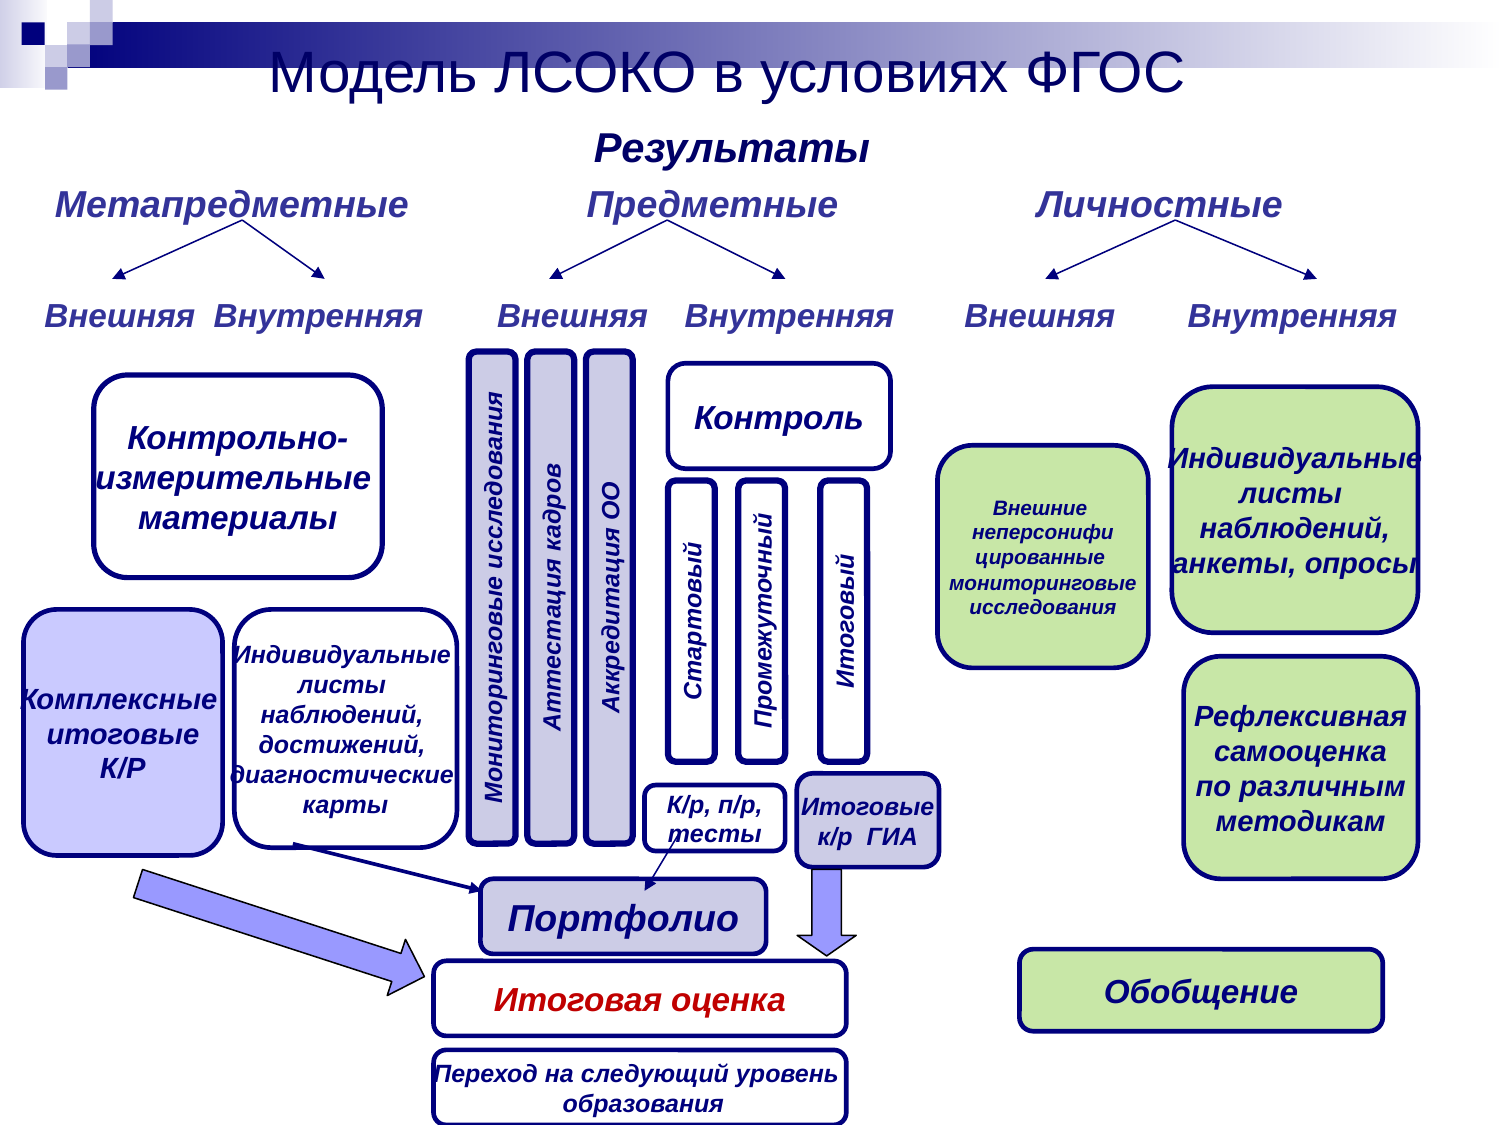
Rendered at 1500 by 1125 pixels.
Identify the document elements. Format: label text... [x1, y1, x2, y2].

text_box Аттестация кадров [527, 351, 575, 844]
text_box Итоговая оценка [433, 960, 847, 1036]
text_box [112, 220, 242, 280]
text_box [292, 843, 483, 894]
text_box Рефлексивная самооценка по различным методикам [1183, 656, 1418, 879]
text_box Стартовый [667, 480, 715, 762]
list Метапредметные Предметные Личностные Внешняя Внутренняя Внешняя Внутренняя Внешняя Внутренняя [29, 172, 1424, 1079]
text_box Контроль [667, 363, 891, 469]
text_box Итоговые к/р ГИА [796, 773, 940, 868]
text_box Аккредитация ОО [585, 351, 633, 844]
text_box [1175, 219, 1317, 280]
text_box К/р, п/р, тесты [644, 785, 786, 851]
text_box [133, 869, 425, 996]
text_box Контрольно- измерительные материалы [93, 374, 383, 578]
text_box [1045, 220, 1175, 280]
text_box Мониторинговые исследования [468, 351, 516, 844]
text_box [797, 869, 857, 956]
text_box Комплексные итоговые К/Р [23, 609, 223, 856]
text_box Промежуточный [738, 480, 786, 762]
text_box Переход на следующий уровень образования [433, 1049, 847, 1125]
text_box Внешние неперсонифи цированные мониторинговые исследования [937, 445, 1149, 668]
text_box Индивидуальные листы наблюдений, достижений, диагностические карты [234, 609, 457, 848]
text_box [549, 219, 667, 279]
text_box [644, 831, 680, 891]
title Модель ЛСОКО в условиях ФГОС Результаты [123, 0, 1474, 208]
text_box [242, 219, 325, 279]
text_box Итоговый [820, 480, 868, 762]
text_box [667, 219, 786, 279]
text_box Портфолио [480, 878, 767, 954]
text_box Обобщение [1019, 949, 1383, 1032]
text_box Индивидуальные листы наблюдений, анкеты, опросы [1171, 386, 1418, 633]
